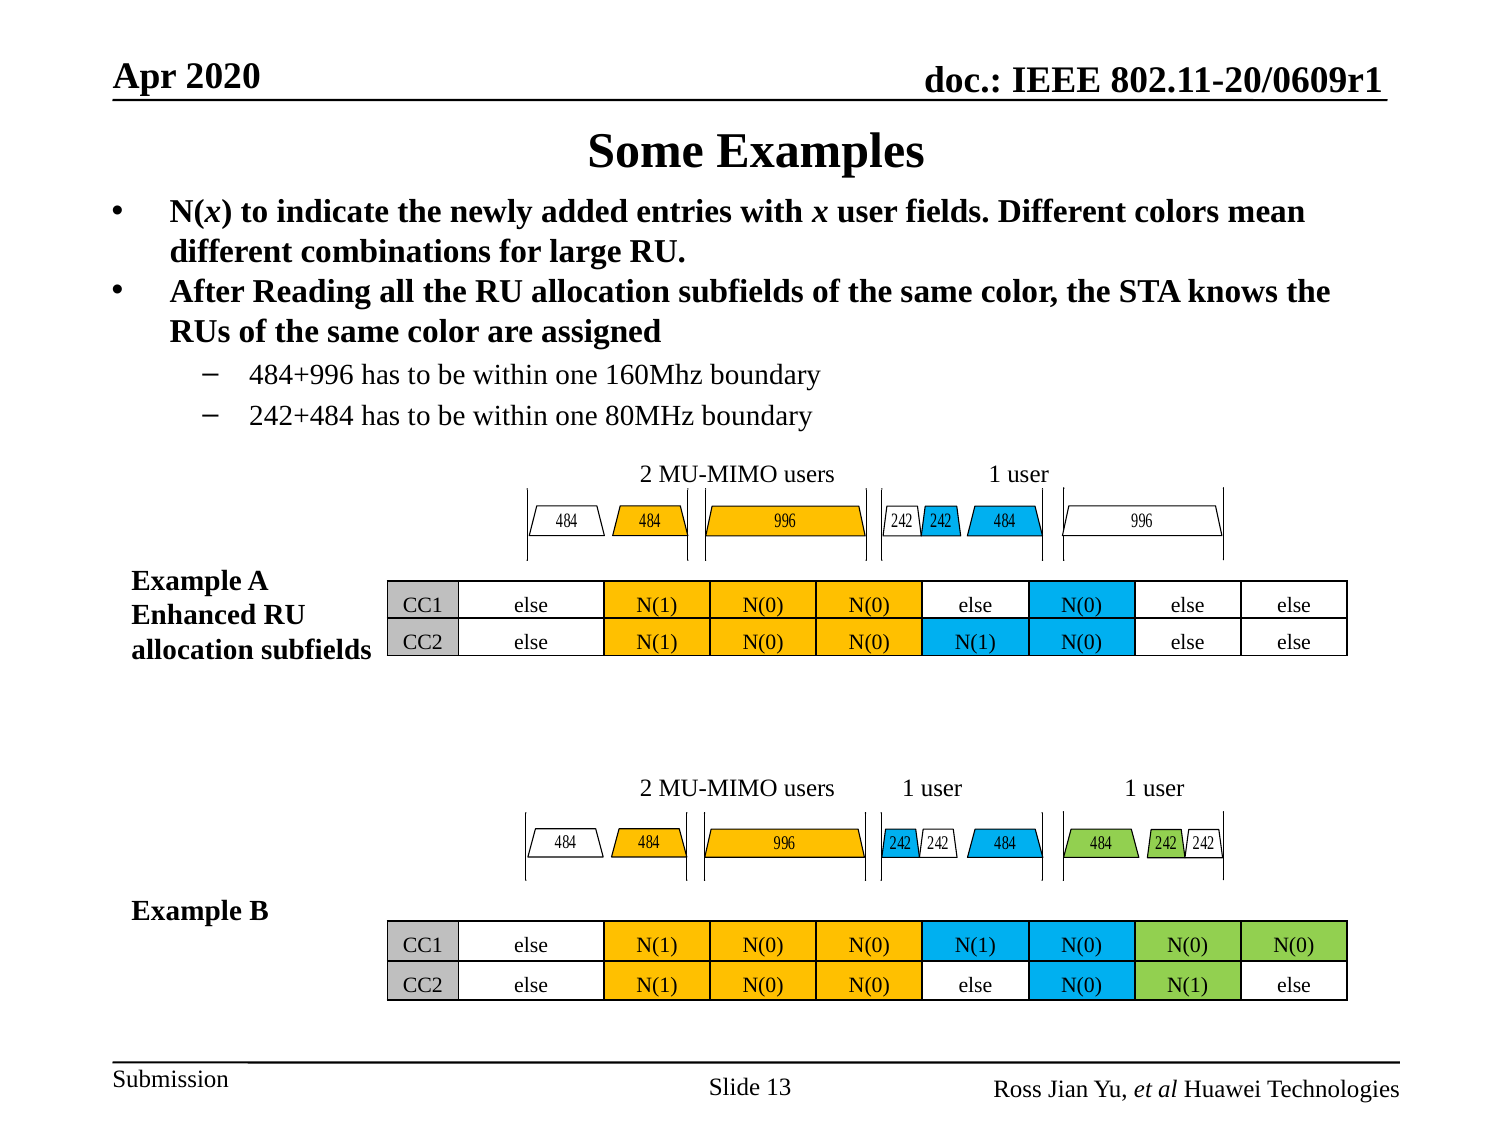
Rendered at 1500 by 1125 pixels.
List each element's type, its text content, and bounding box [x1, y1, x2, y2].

text_box Example A Enhanced RU allocation subfields [116, 553, 388, 673]
table_cell N(0) [817, 962, 921, 999]
text_box N(x) to indicate the newly added entries with x user fields. Different colors mean different combinations for large RU. After Reading all the RU allocation subfields of the same color, the STA knows the RUs of the same color are assigned 484+996 has to be within one 160Mhz boundary 242+484 has to be within one 80MHz boundary [37, 182, 1391, 479]
text_box 1 user [973, 450, 1224, 484]
table_header else [1136, 582, 1240, 617]
slide_number Slide 13 [706, 1070, 794, 1101]
table_cell else [459, 962, 603, 999]
table_cell else [1242, 962, 1346, 999]
table_header N(1) [923, 922, 1028, 960]
table_cell else [1136, 619, 1240, 655]
table_cell N(1) [605, 619, 709, 655]
picture [524, 484, 1225, 561]
table_cell N(0) [1030, 619, 1134, 655]
table_header else [923, 582, 1028, 617]
table_cell N(0) [711, 962, 815, 999]
picture [523, 808, 1225, 881]
table_header N(0) [1030, 582, 1134, 617]
table_cell N(1) [923, 619, 1028, 655]
table_header N(0) [1242, 922, 1346, 960]
table_header else [459, 582, 603, 617]
text_box Example B [116, 883, 284, 934]
title Some Examples [99, 103, 1413, 192]
table_header else [459, 922, 603, 960]
text_box 1 user [1109, 764, 1348, 809]
table_header N(0) [1030, 922, 1134, 960]
table_header N(0) [1136, 922, 1240, 960]
table_header N(0) [817, 922, 921, 960]
table_cell CC2 [388, 962, 458, 999]
text_box 1 user [887, 764, 1109, 807]
text_box 2 MU-MIMO users [624, 450, 875, 483]
table_cell N(0) [817, 619, 921, 655]
table_header CC1 [388, 922, 458, 960]
table_header N(0) [711, 582, 815, 617]
table_header N(1) [605, 582, 709, 617]
table_cell else [459, 619, 603, 655]
table_header CC1 [388, 582, 458, 617]
table_cell else [1242, 619, 1346, 655]
text_box 2 MU-MIMO users [624, 764, 875, 807]
table_cell N(1) [1136, 962, 1240, 999]
table_header N(1) [605, 922, 709, 960]
table_header else [1242, 582, 1346, 617]
table_cell else [923, 962, 1028, 999]
table_cell N(1) [605, 962, 709, 999]
table_cell N(0) [1030, 962, 1134, 999]
table_cell N(0) [711, 619, 815, 655]
table_header N(0) [711, 922, 815, 960]
table_cell CC2 [388, 619, 458, 655]
table_header N(0) [817, 582, 921, 617]
